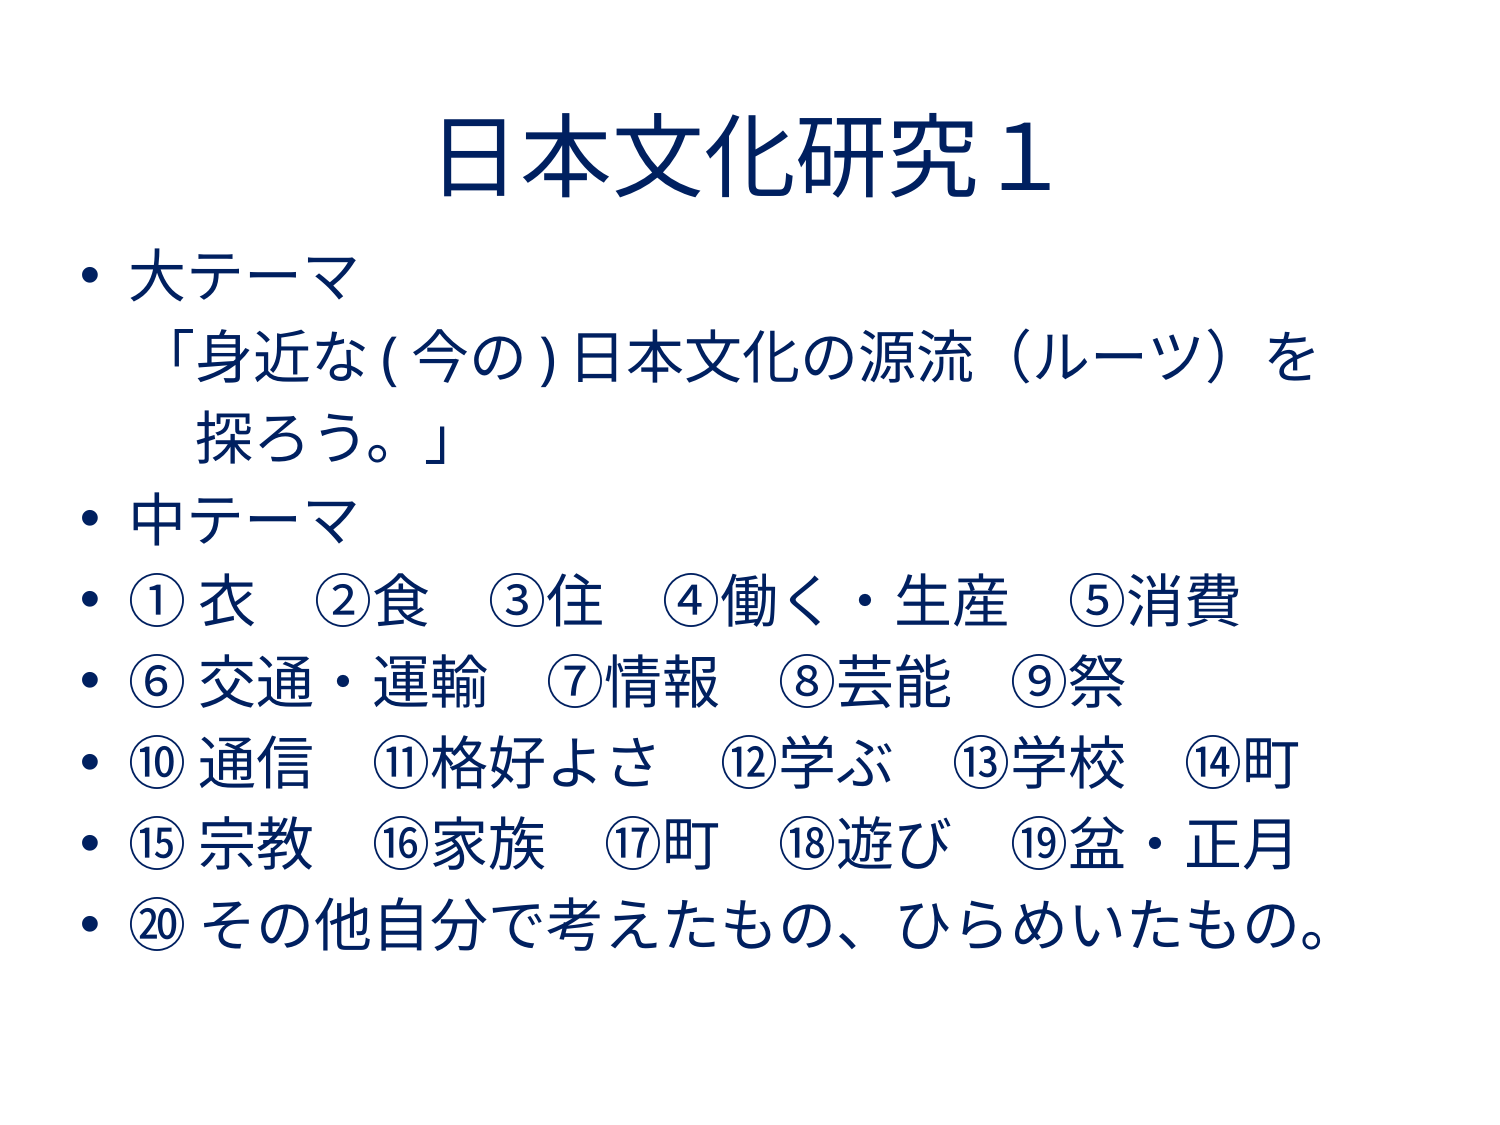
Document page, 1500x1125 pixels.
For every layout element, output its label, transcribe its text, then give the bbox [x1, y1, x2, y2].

title 日本文化研究１ [75, 87, 1425, 220]
list 大テーマ 「身近な(今の)日本文化の源流（ルーツ）を 探ろう。」 中テーマ ①衣 ②食 ③住 ④働く・生産 ⑤消費 ⑥交通・運輸 ⑦情報 ⑧芸能 ⑨祭 ⑩通信 ⑪格好よさ ⑫学ぶ ⑬学校 ⑭町 ⑮宗教 ⑯家族 ⑰町 ⑱遊び ⑲盆・正月 ⑳その他自分で考えたもの、ひらめいたもの。 [64, 231, 1439, 1035]
